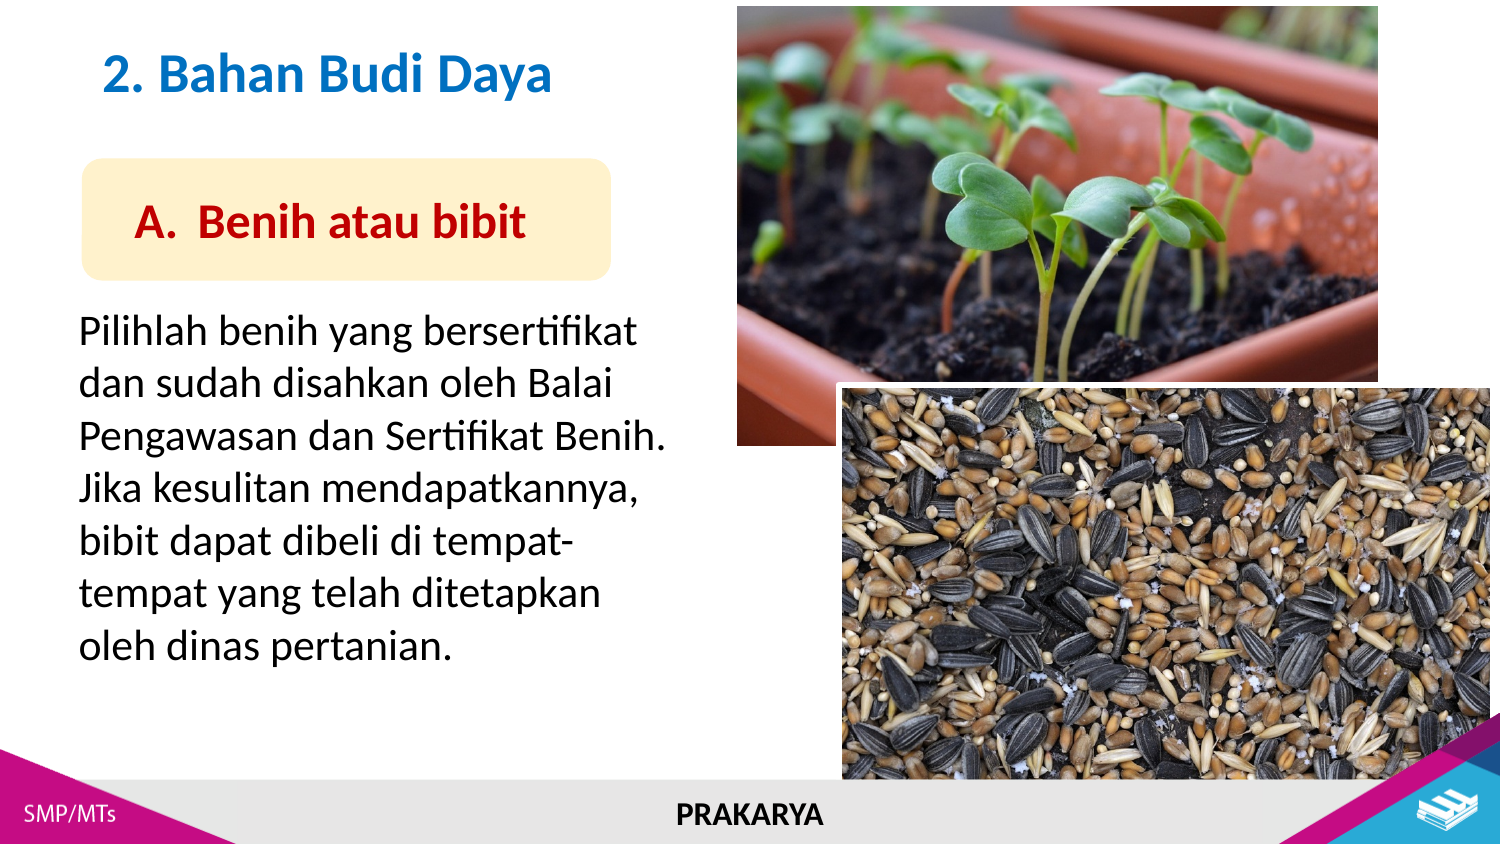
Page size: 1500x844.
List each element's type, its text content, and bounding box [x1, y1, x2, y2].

picture [736, 5, 1491, 713]
text_box 2. Bahan Budi Daya [75, 22, 697, 118]
text_box [80, 157, 613, 254]
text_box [0, 713, 1500, 844]
text_box Pilihlah benih yang bersertifikat dan sudah disahkan oleh Balai Pengawasan dan Sertifikat Benih. Jika kesulitan mendapatkannya, bibit dapat dibeli di tempat-tempat yang telah ditetapkan oleh dinas pertanian. [66, 254, 697, 713]
text_box Benih atau bibit [123, 182, 539, 255]
